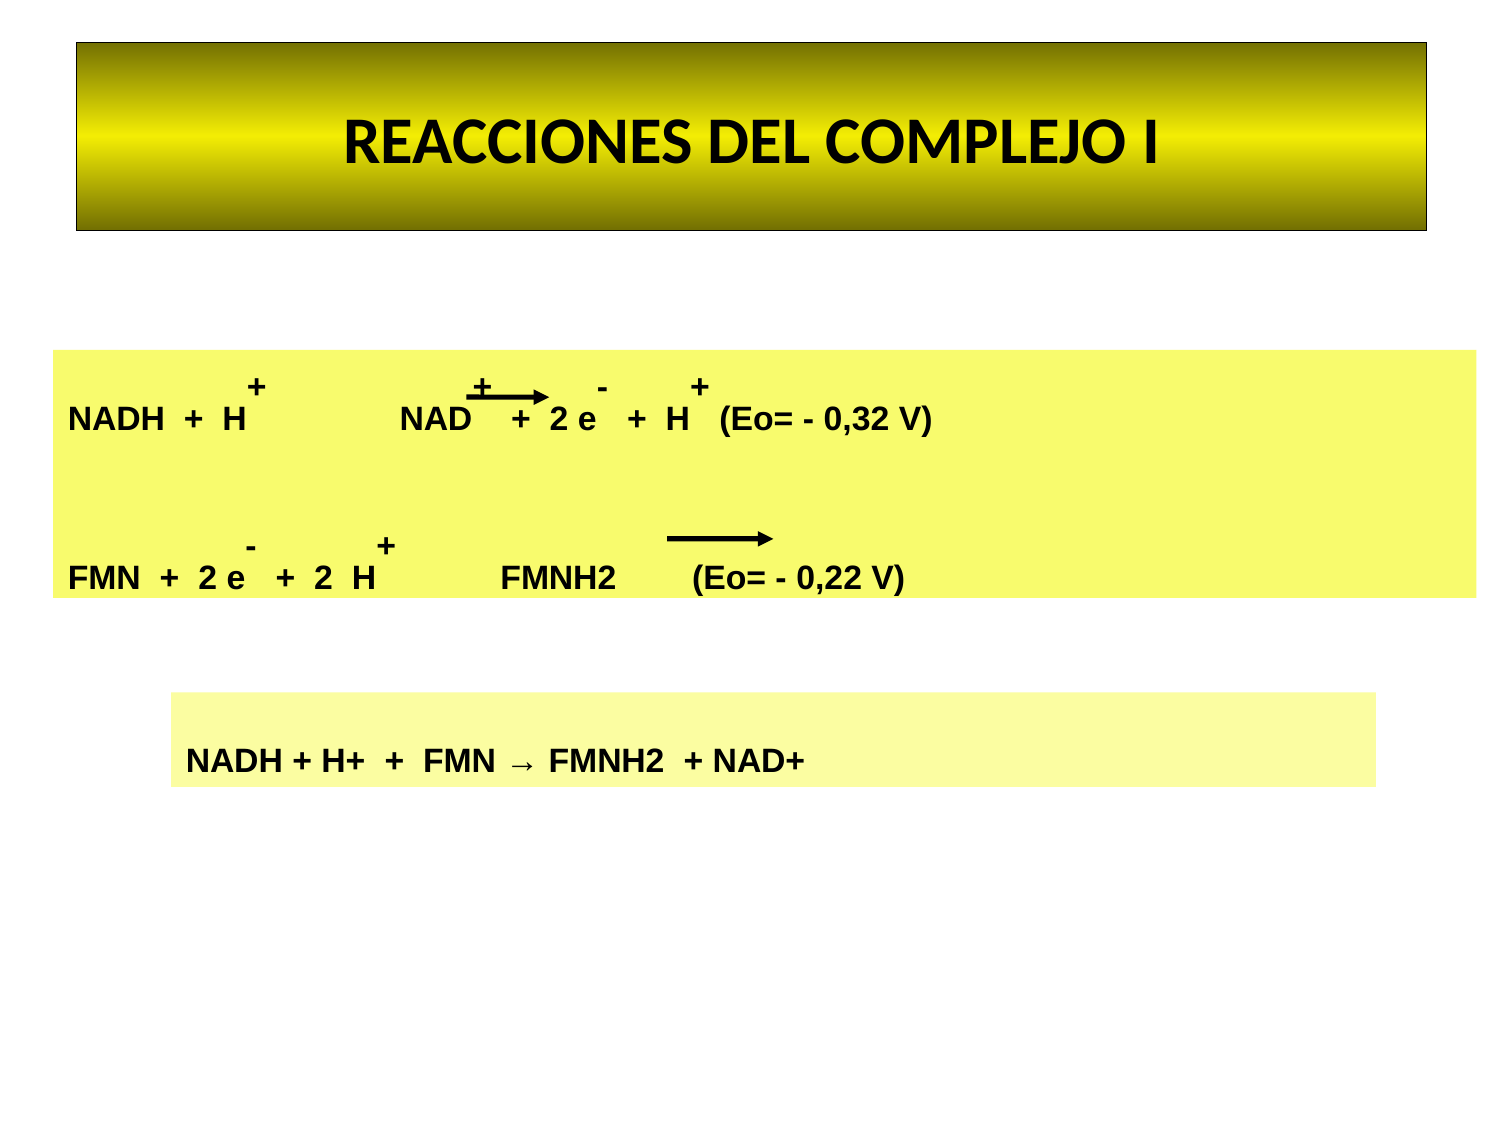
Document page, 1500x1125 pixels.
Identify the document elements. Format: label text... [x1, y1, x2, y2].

text_box NADH + H+ NAD+ + 2 e- + H+ (Eo= - 0,32 V) FMN + 2 e- + 2 H+ FMNH2 (Eo= - 0,22 V) [53, 349, 1477, 598]
title REACCIONES DEL COMPLEJO I [76, 42, 1427, 231]
text_box NADH + H+ + FMN → FMNH2 + NAD+ [171, 692, 1376, 787]
text_box [667, 532, 774, 546]
text_box [466, 390, 550, 404]
